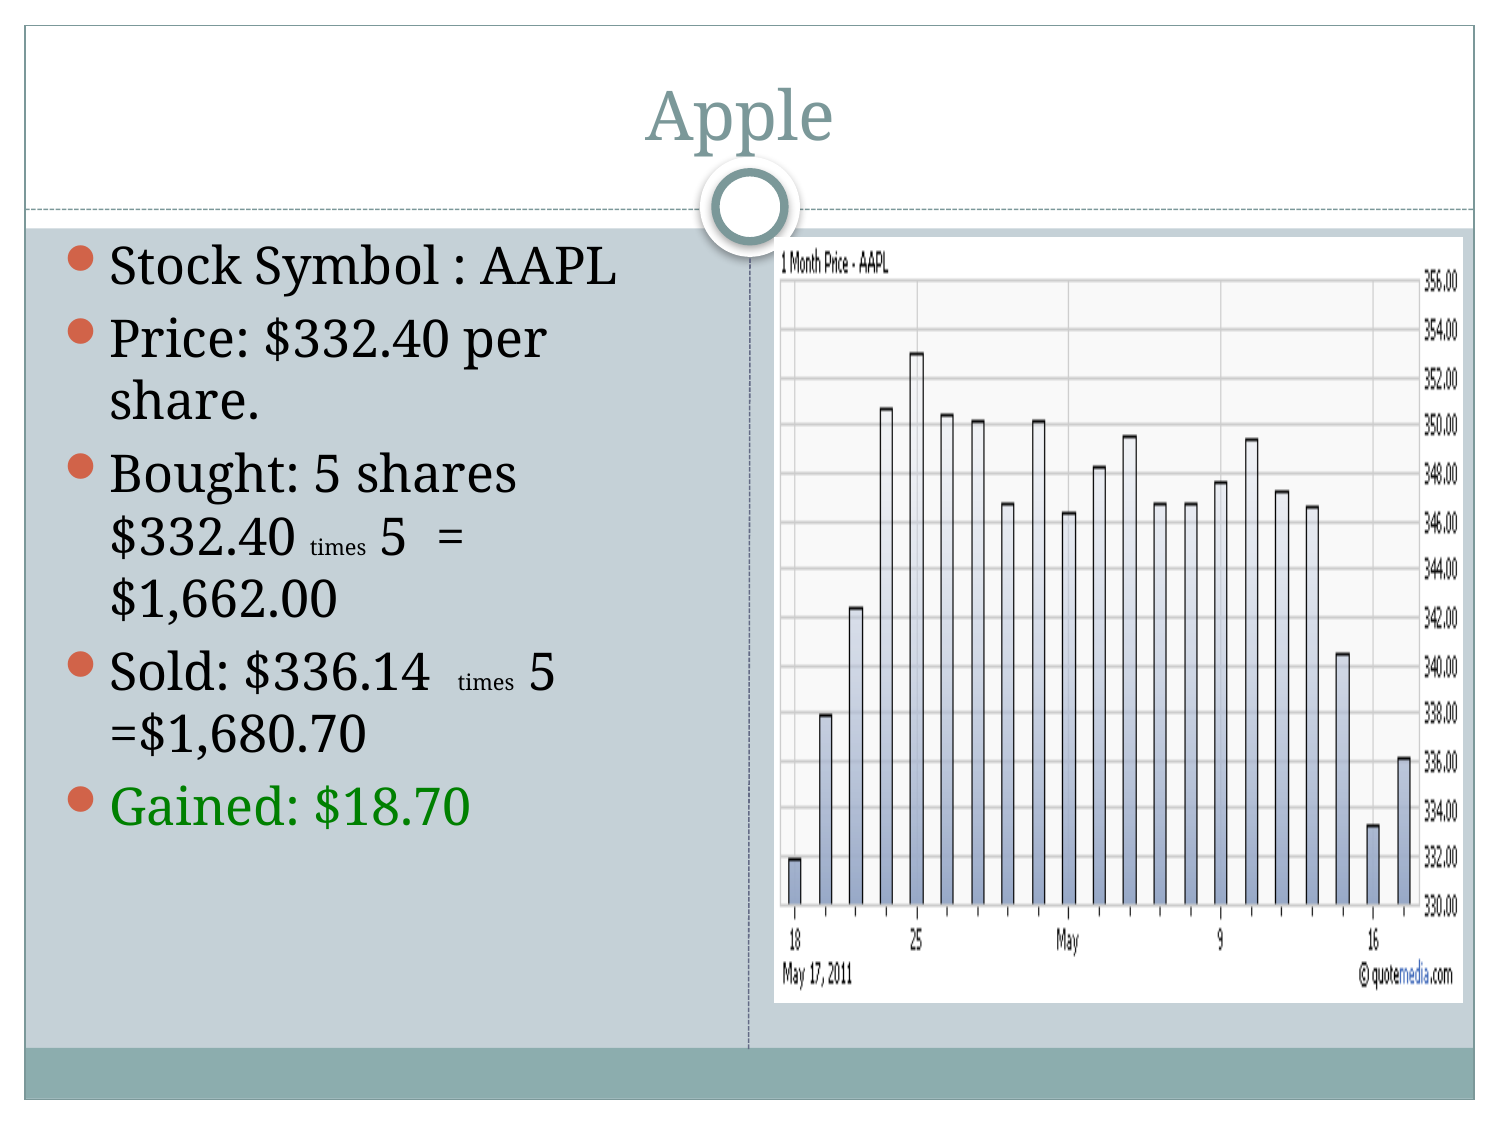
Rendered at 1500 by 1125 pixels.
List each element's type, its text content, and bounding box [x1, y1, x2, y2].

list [774, 237, 1463, 1004]
list Stock Symbol : AAPL Price: $332.40 per share. Bought: 5 shares $332.40 times 5 = $1,662.00 Sold: $336.14 times 5 =$1,680.70 Gained: $18.70 [49, 224, 712, 993]
title Apple [49, 37, 1450, 162]
